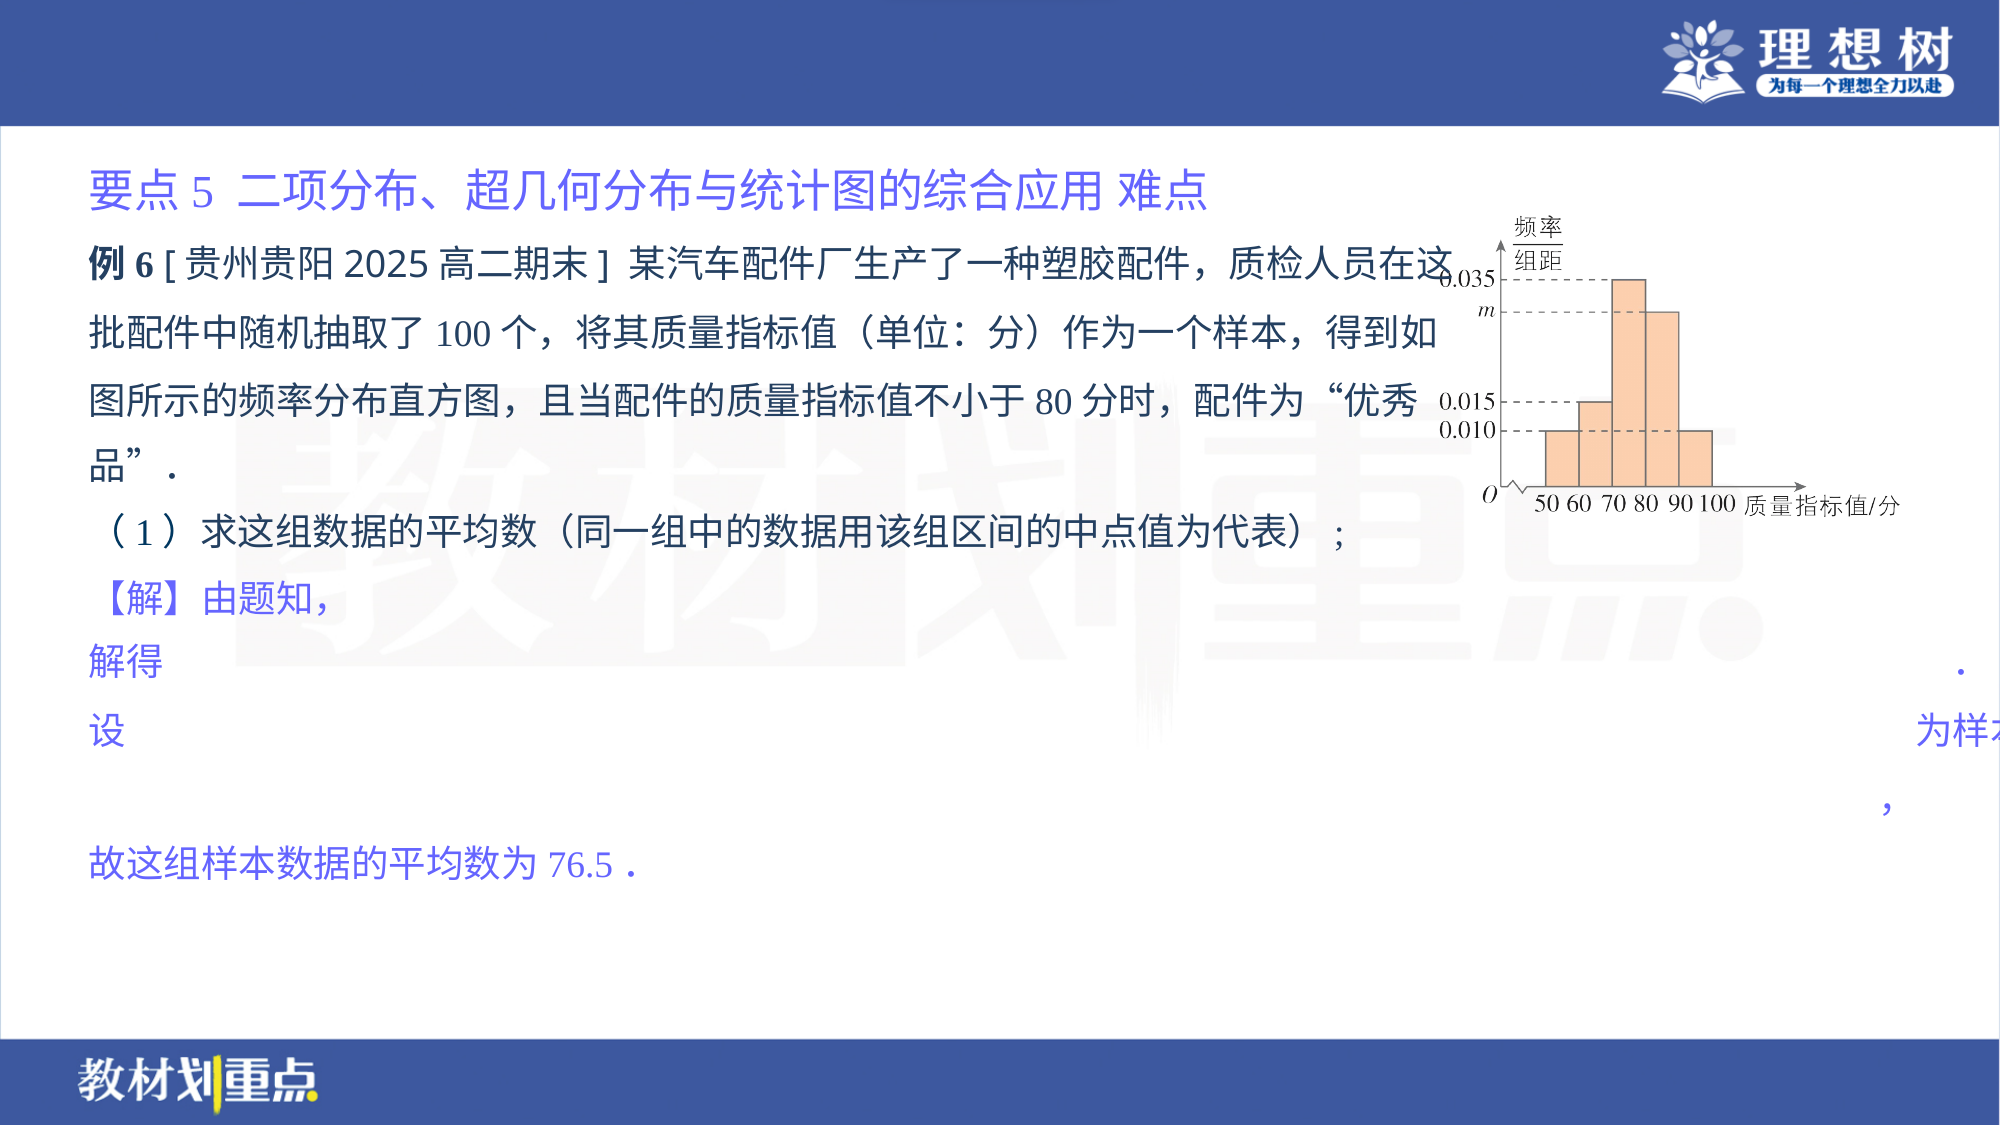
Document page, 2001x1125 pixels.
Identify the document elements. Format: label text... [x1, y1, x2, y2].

text_box （1）求这组数据的平均数（同一组中的数据用该组区间的中点值为代表）; [88, 486, 1428, 547]
picture [0, 0, 2000, 1125]
text_box 例6 [贵州贵阳2025高二期末] 某汽车配件厂生产了一种塑胶配件，质检人员在这 批配件中随机抽取了100个，将其质量指标值（单位：分）作为一个样本，得到如 图所示的频率分布直方图，且当配件的质量指标值不小于80分时，配件为“优秀 品”． [88, 216, 1428, 481]
text_box 要点5 二项分布、超几何分布与统计图的综合应用 难点 [88, 135, 1911, 276]
